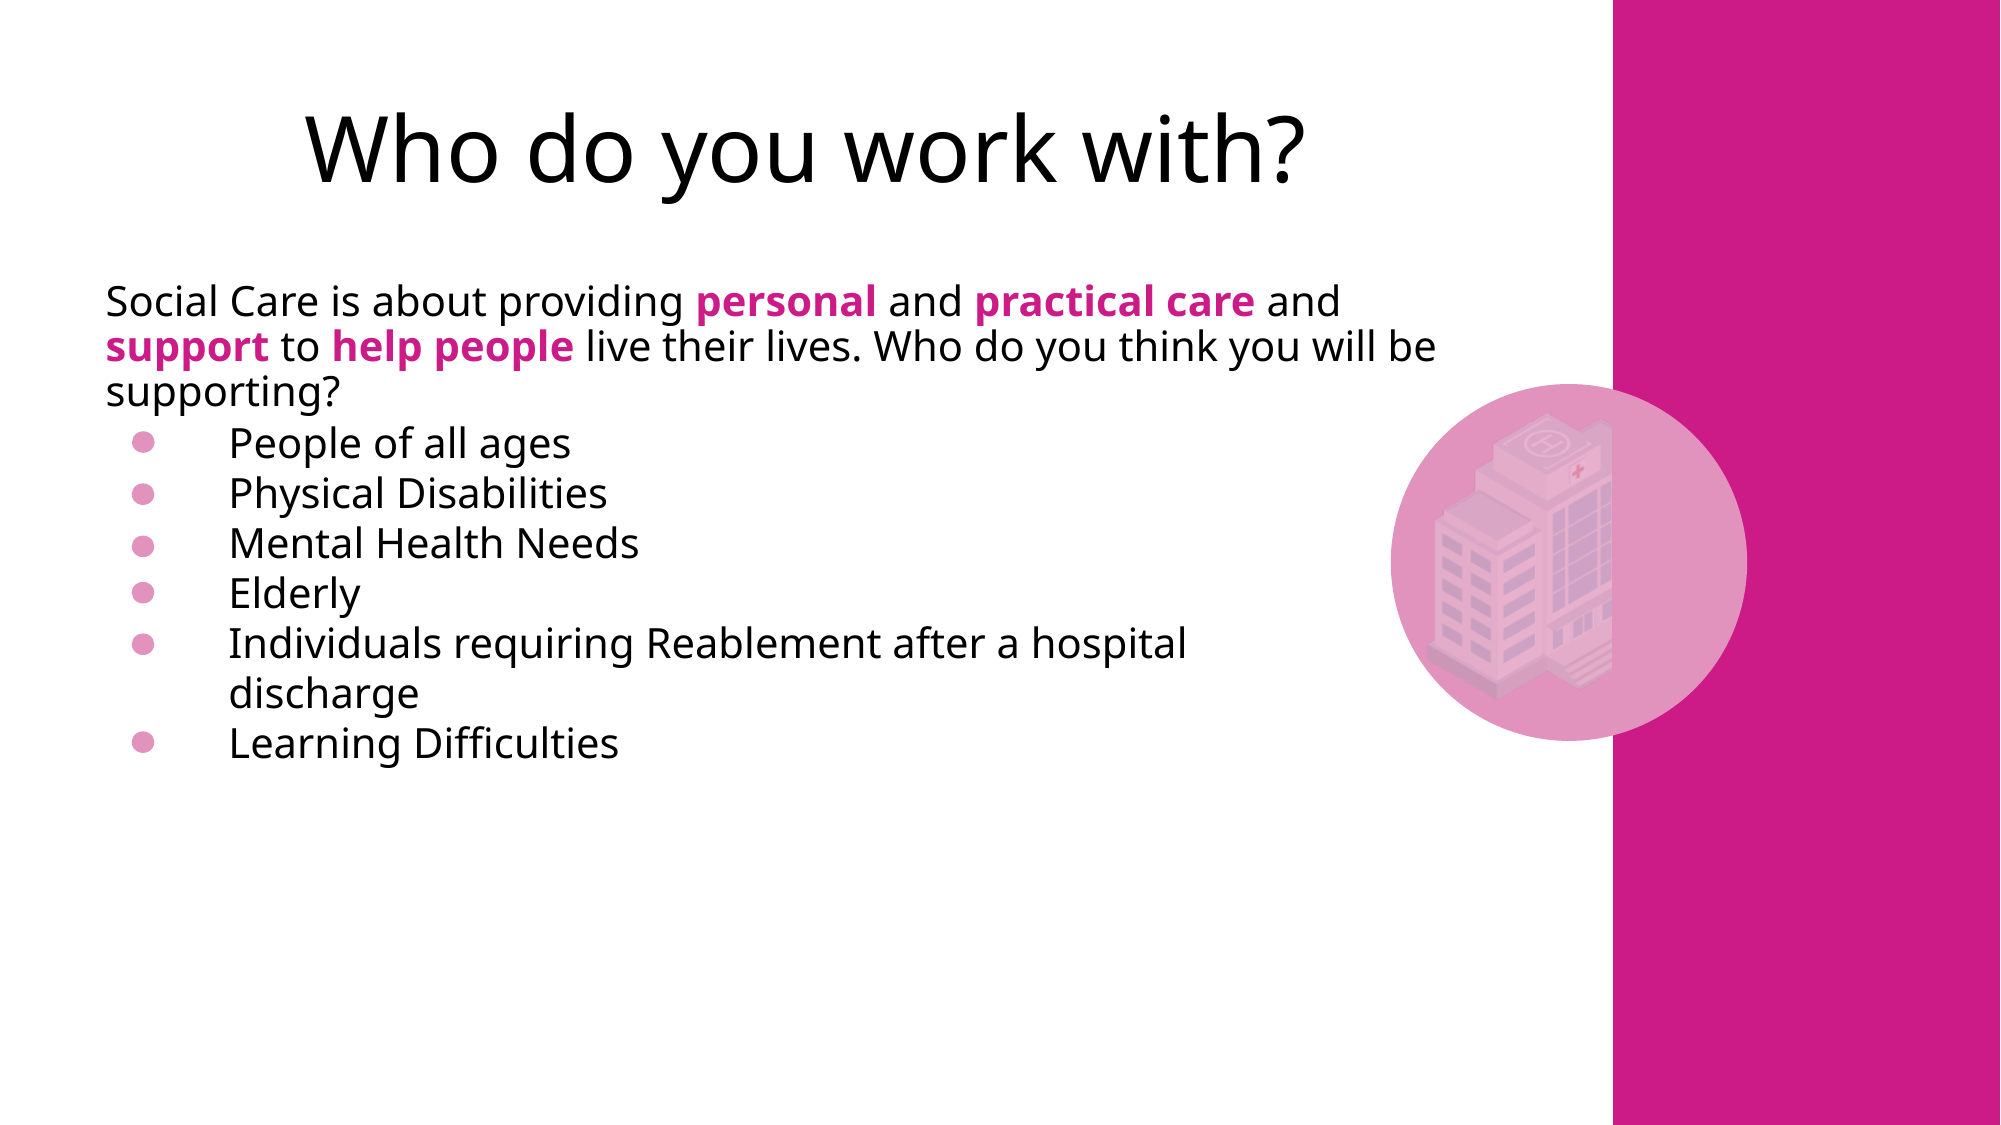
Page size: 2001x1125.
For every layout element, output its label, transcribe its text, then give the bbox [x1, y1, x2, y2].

text_box People of all ages Physical Disabilities Mental Health Needs Elderly Individuals requiring Reablement after a hospital discharge Learning Difficulties [213, 409, 1214, 774]
title Who do you work with? [0, 44, 1612, 262]
text_box [131, 431, 155, 453]
text_box [1531, 384, 1607, 388]
text_box [131, 633, 155, 656]
text_box [131, 581, 155, 604]
list Social Care is about providing personal and practical care and support to help people live their lives. Who do you think you will be supporting? [90, 272, 1489, 388]
picture [1035, 388, 1612, 714]
text_box [131, 483, 155, 505]
text_box [1474, 389, 1748, 741]
text_box [131, 731, 155, 753]
text_box [131, 535, 155, 558]
text_box [1613, 0, 2000, 1125]
